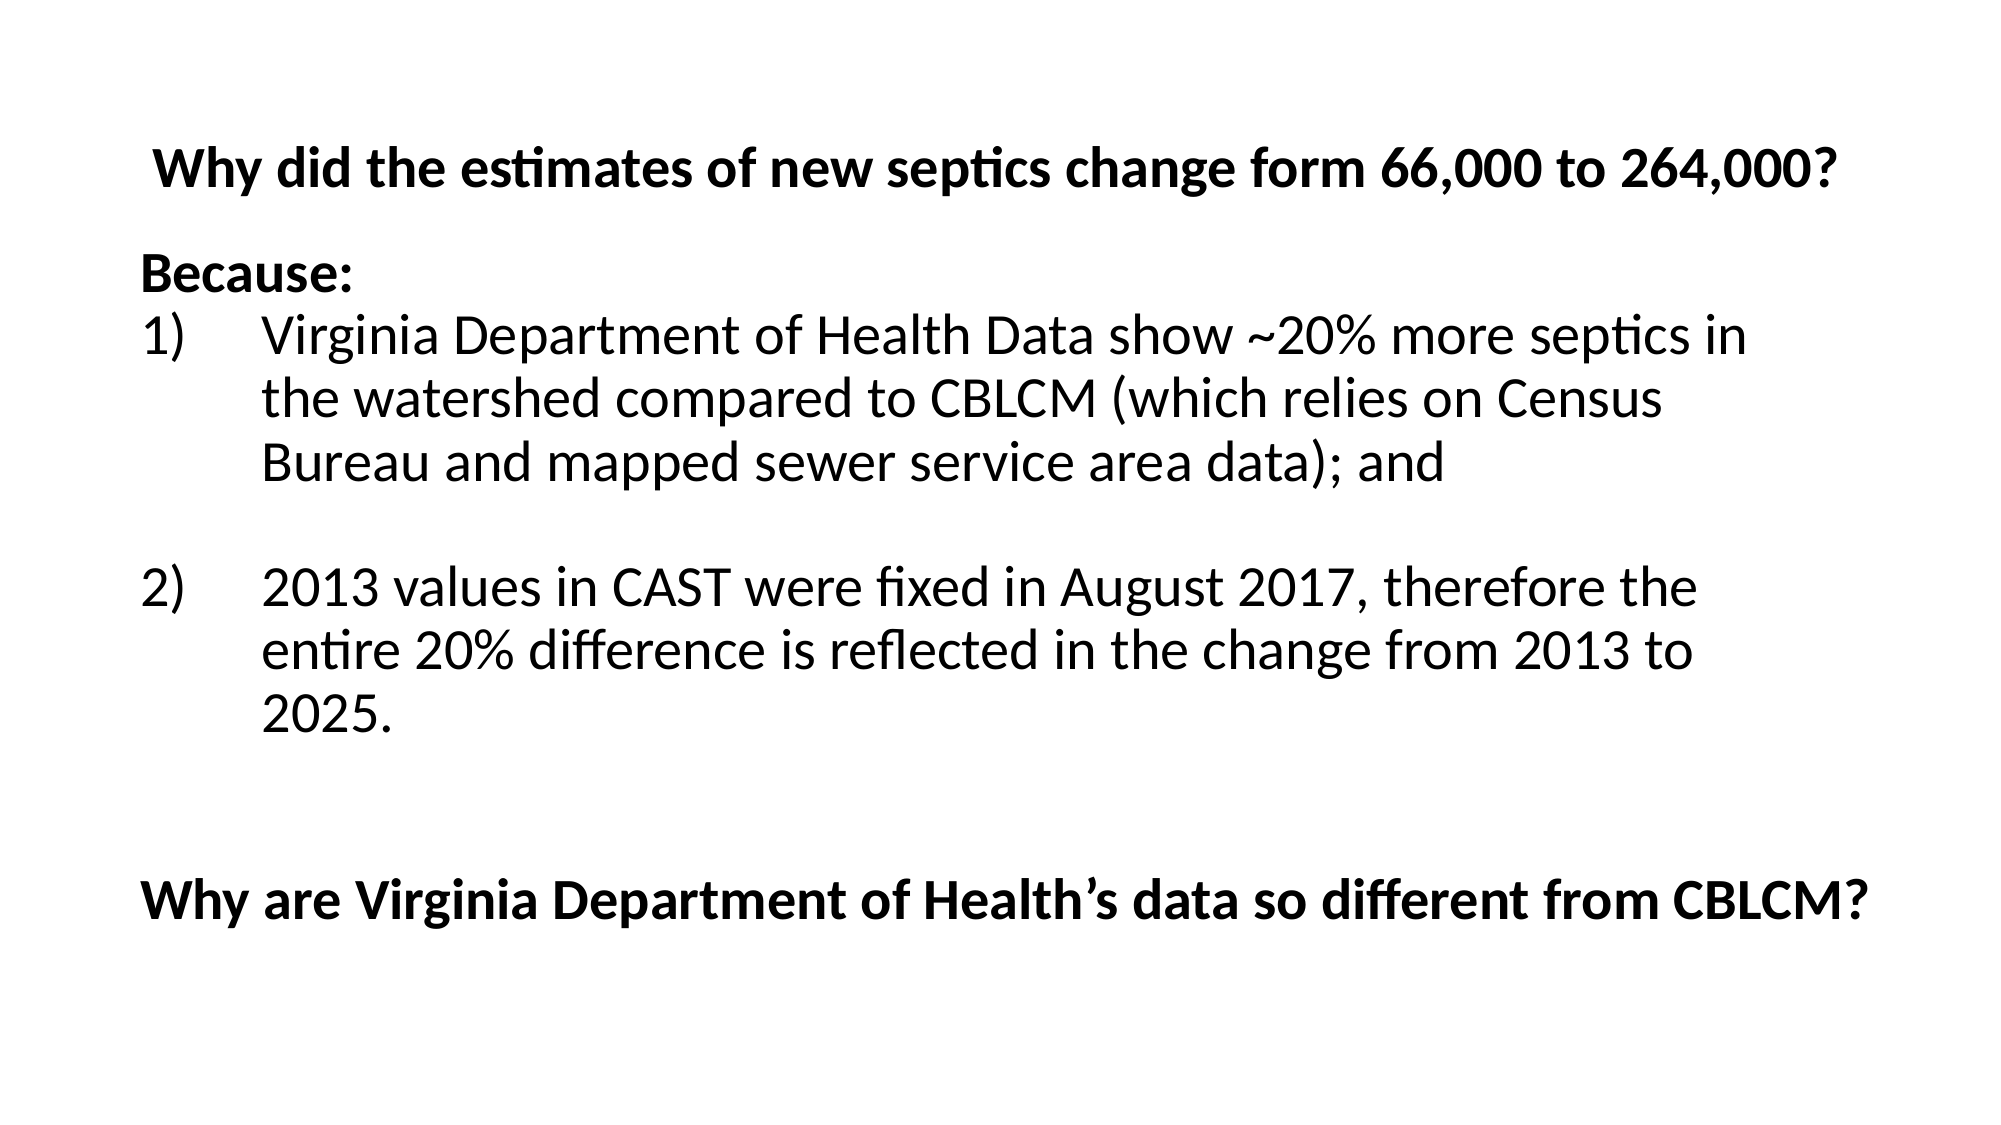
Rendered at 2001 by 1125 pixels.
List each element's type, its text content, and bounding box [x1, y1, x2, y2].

text_box Why are Virginia Department of Health’s data so different from CBLCM? [125, 791, 1902, 1009]
title Why did the estimates of new septics change form 66,000 to 264,000? [137, 59, 1863, 278]
text_box Because: Virginia Department of Health Data show ~20% more septics in the watershed compared to CBLCM (which relies on Census Bureau and mapped sewer service area data); and 2013 values in CAST were fixed in August 2017, therefore the entire 20% difference is reflected in the change from 2013 to 2025. [124, 384, 1850, 603]
